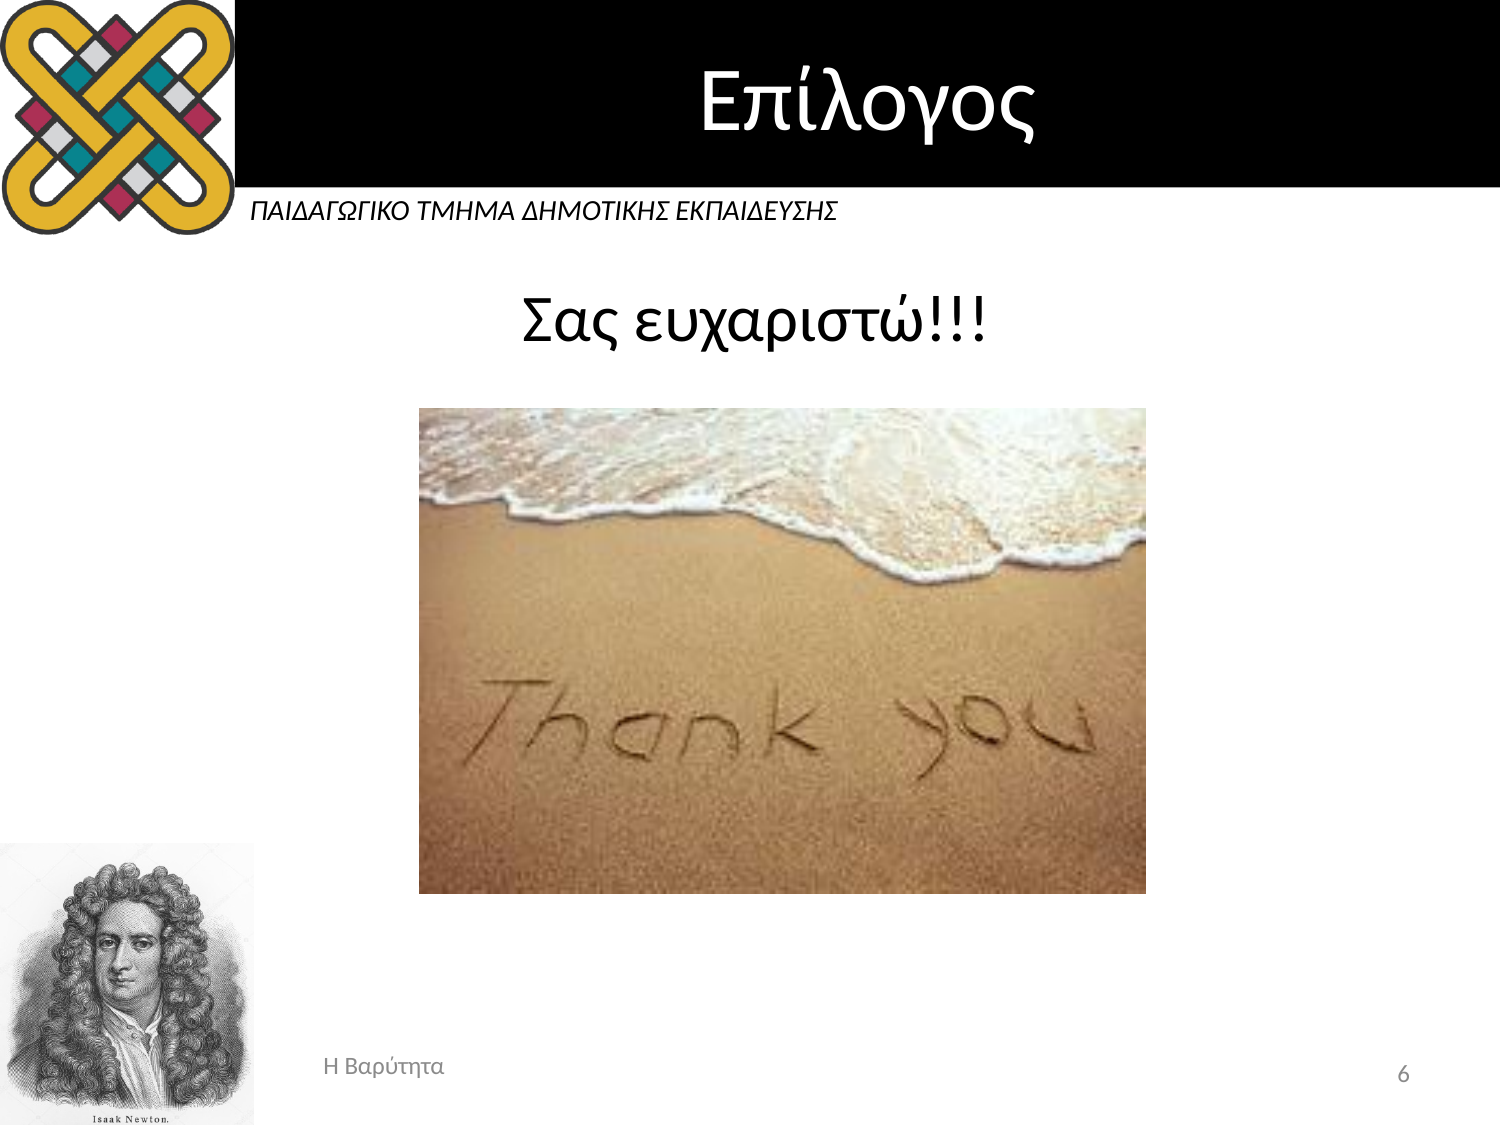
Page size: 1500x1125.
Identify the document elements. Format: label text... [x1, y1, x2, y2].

footer Η Βαρύτητα [219, 1035, 550, 1095]
slide_number 6 [1074, 1042, 1425, 1103]
picture [0, 0, 235, 235]
list Σας ευχαριστώ!!! [478, 267, 1036, 390]
picture [418, 408, 1146, 894]
picture [0, 843, 254, 1125]
title Επίλογος [234, 0, 1500, 188]
